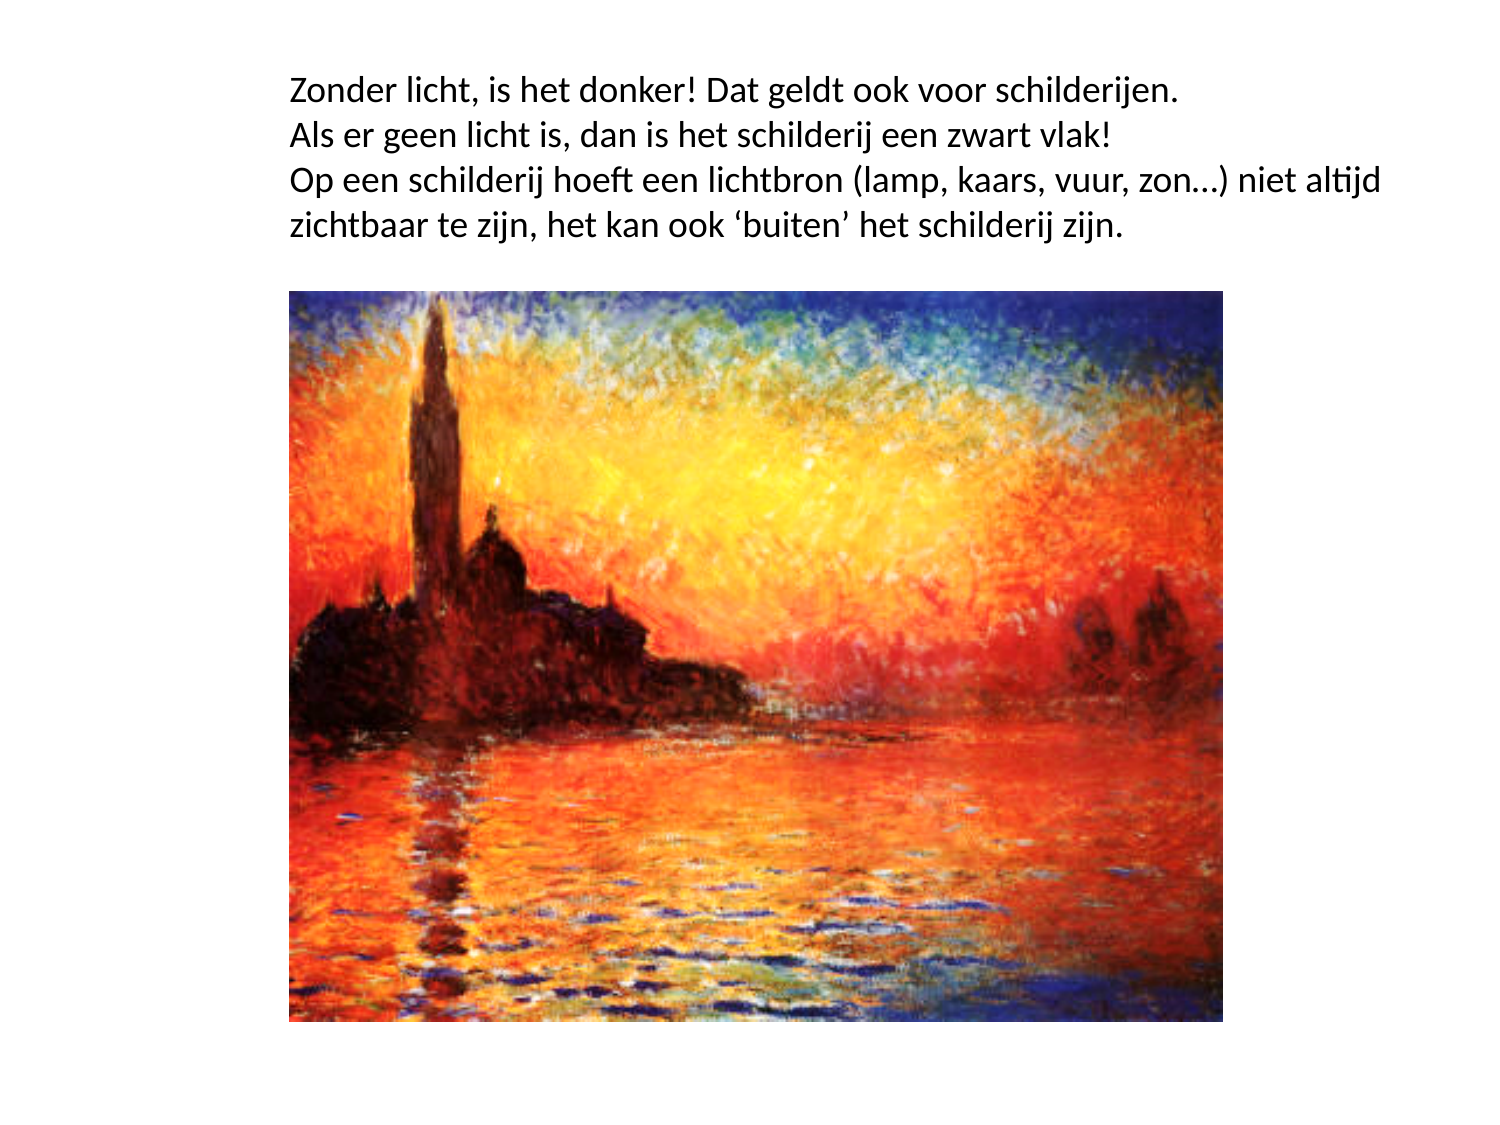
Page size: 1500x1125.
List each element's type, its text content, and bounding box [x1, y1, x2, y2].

text_box Zonder licht, is het donker! Dat geldt ook voor schilderijen. Als er geen licht is, dan is het schilderij een zwart vlak! Op een schilderij hoeft een lichtbron (lamp, kaars, vuur, zon…) niet altijd zichtbaar te zijn, het kan ook ‘buiten’ het schilderij zijn. [274, 57, 1433, 252]
picture [288, 291, 1223, 1023]
